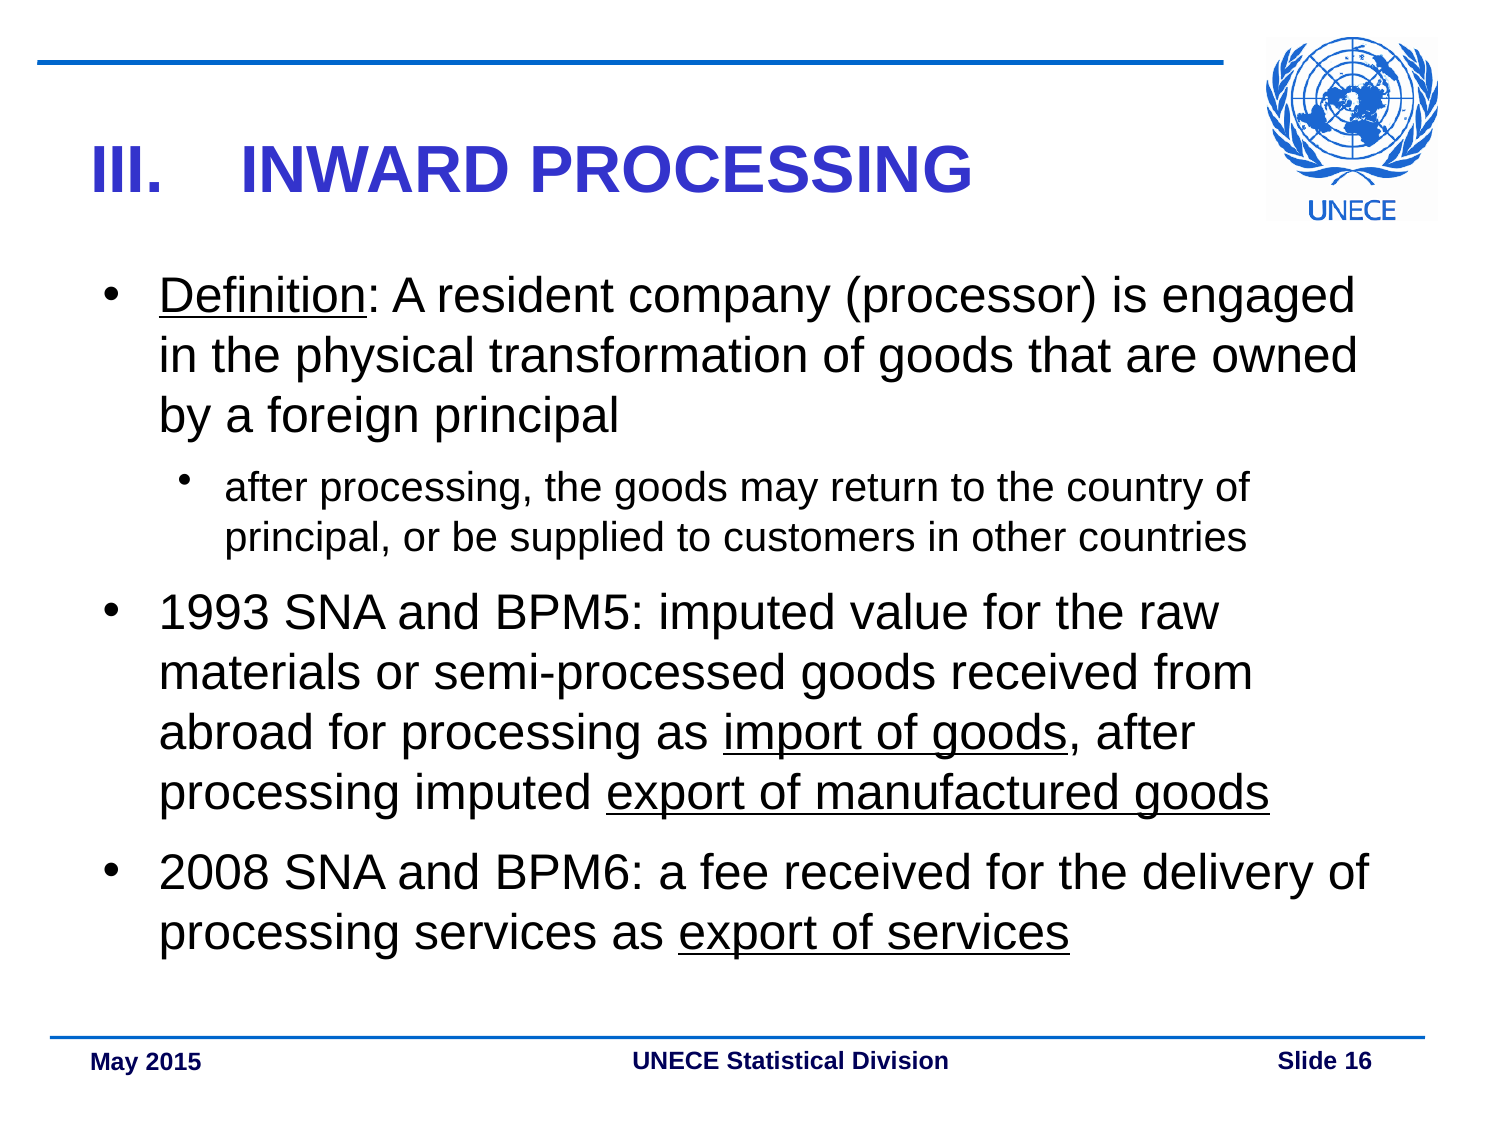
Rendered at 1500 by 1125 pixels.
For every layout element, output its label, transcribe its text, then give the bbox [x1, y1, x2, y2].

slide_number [74, 1037, 388, 1113]
picture [1266, 37, 1438, 221]
title III. INWARD PROCESSING [75, 87, 1238, 244]
list Definition: A resident company (processor) is engaged in the physical transformation of goods that are owned by a foreign principal after processing, the goods may return to the country of principal, or be supplied to customers in other countries 1993 SNA and BPM5: imputed value for the raw materials or semi-processed goods received from abroad for processing as import of goods, after processing imputed export of manufactured goods 2008 SNA and BPM6: a fee received for the delivery of processing services as export of services [87, 255, 1412, 1035]
